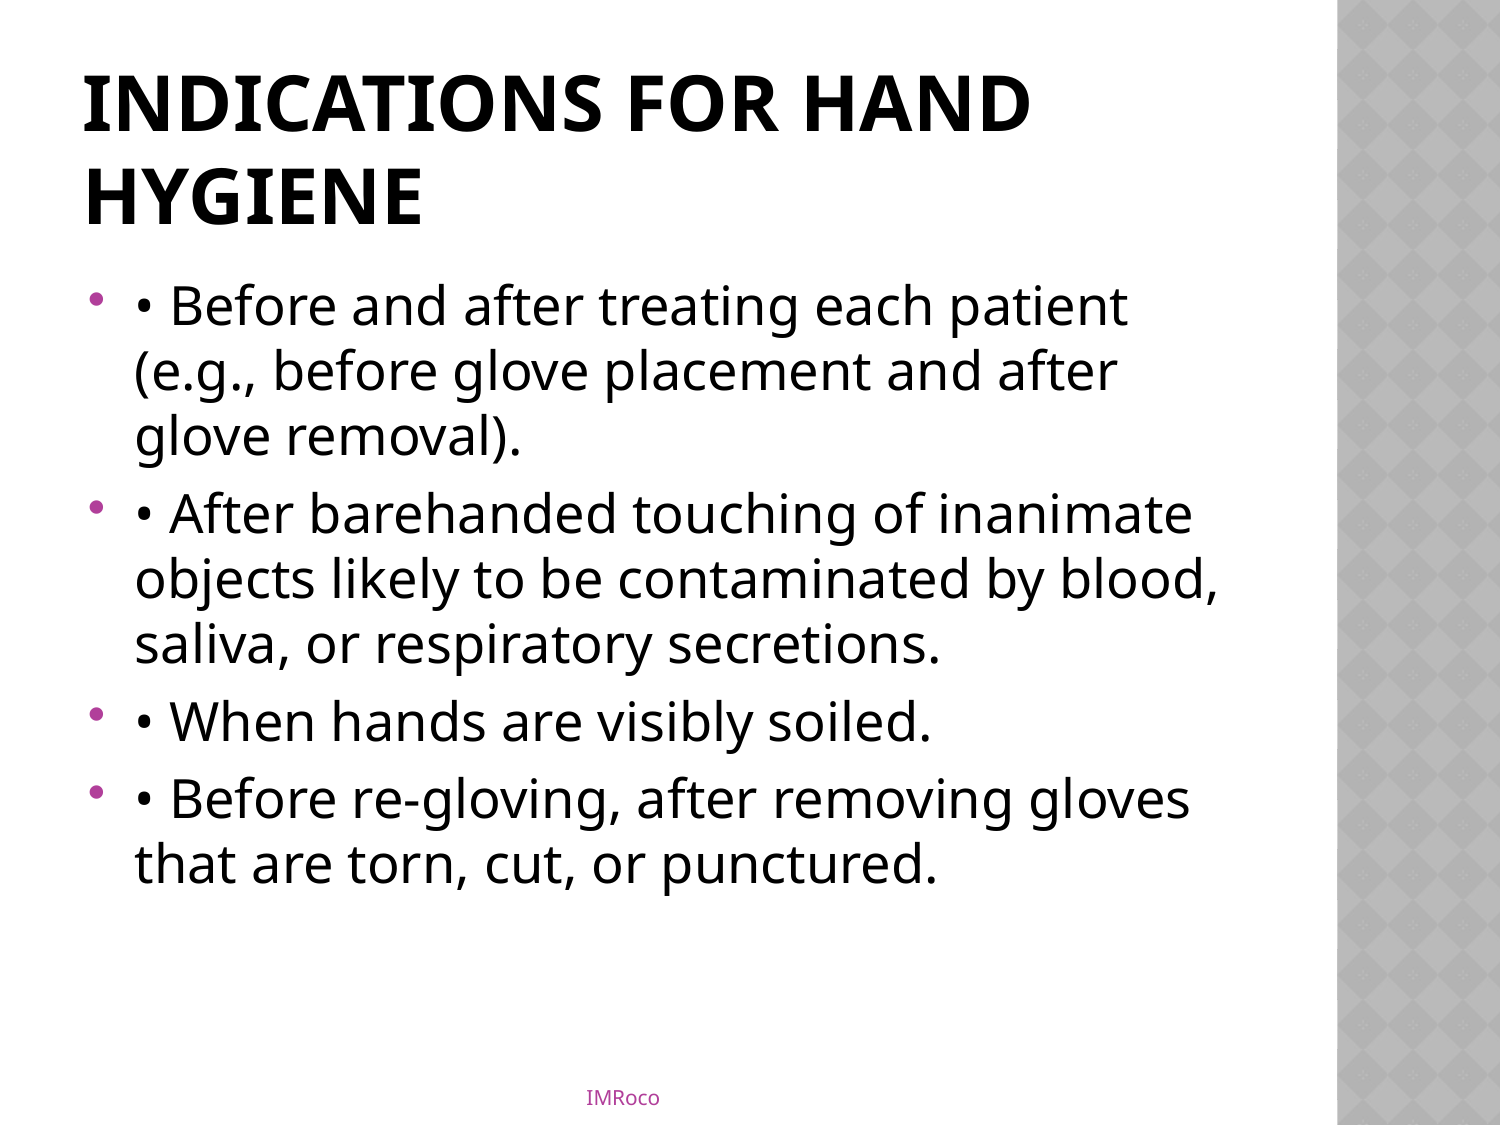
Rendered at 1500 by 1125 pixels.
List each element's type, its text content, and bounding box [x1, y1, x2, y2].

title Indications for hand hygiene [75, 52, 1263, 240]
list • Before and after treating each patient (e.g., before glove placement and after glove removal). • After barehanded touching of inanimate objects likely to be contaminated by blood, saliva, or respiratory secretions. • When hands are visibly soiled. • Before re-gloving, after removing gloves that are torn, cut, or punctured. [75, 264, 1263, 1059]
footer IMRoco [75, 1075, 675, 1114]
